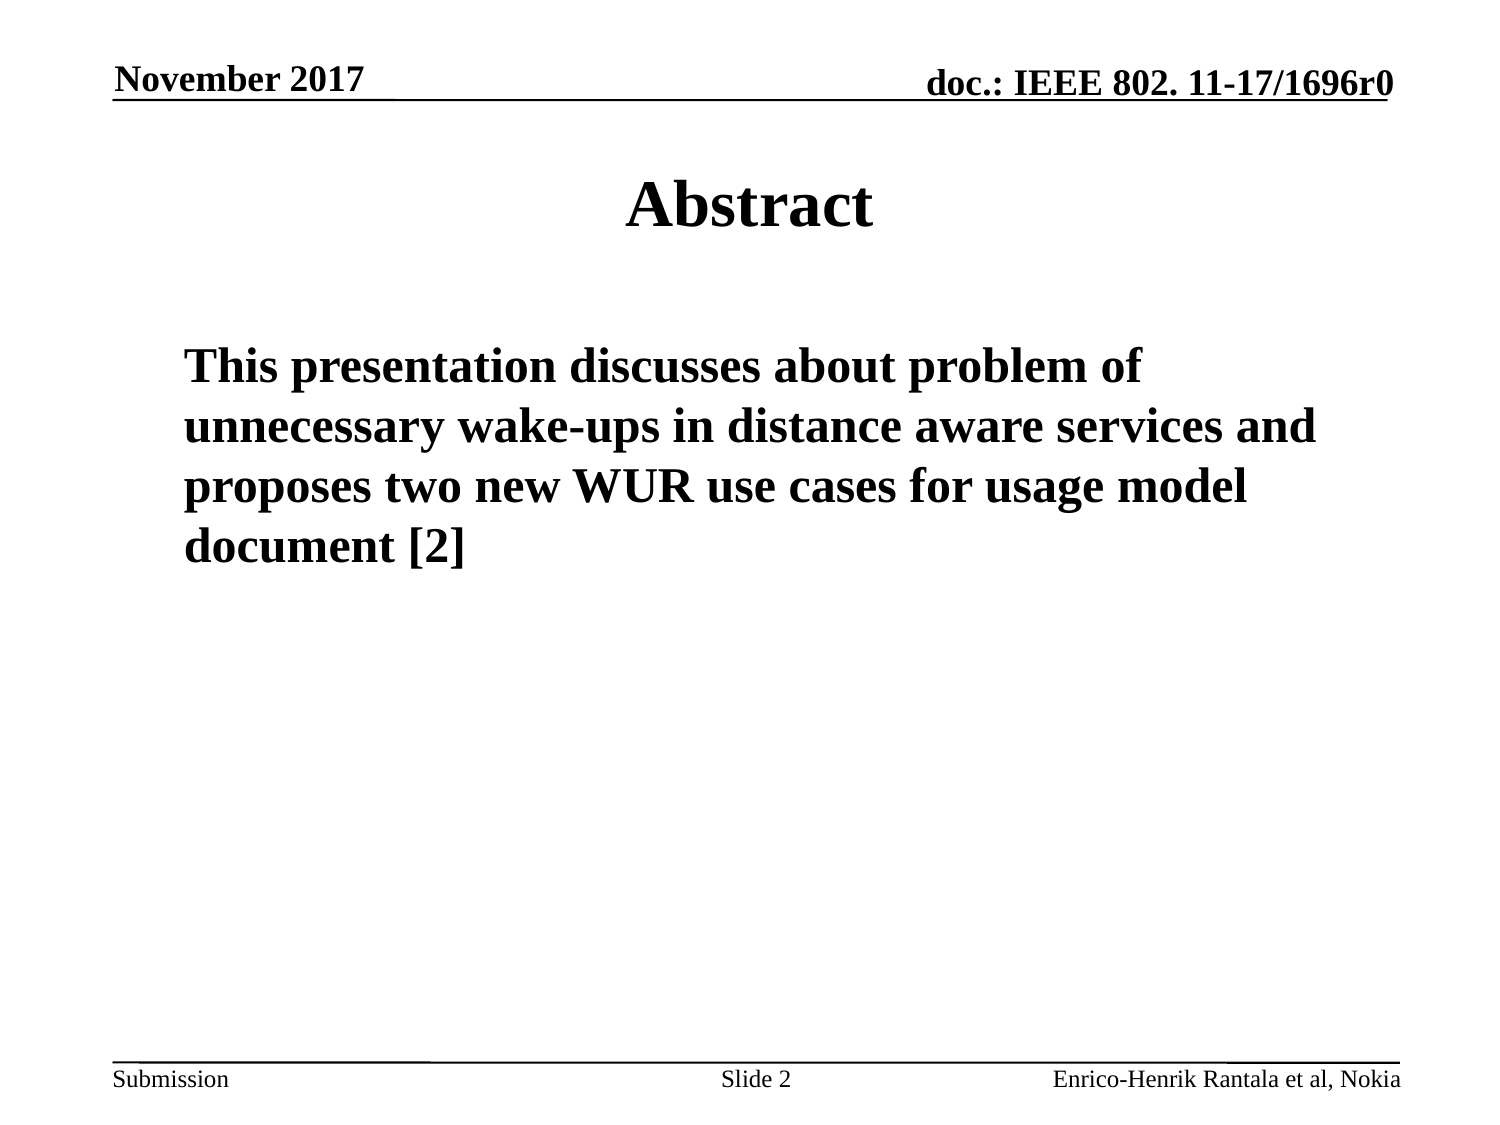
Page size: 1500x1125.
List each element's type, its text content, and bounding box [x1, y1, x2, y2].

list This presentation discusses about problem of unnecessary wake-ups in distance aware services and proposes two new WUR use cases for usage model document [2] [112, 324, 1388, 1001]
slide_number Slide 2 [712, 1061, 800, 1123]
footer Enrico-Henrik Rantala et al, Nokia [902, 1061, 1402, 1093]
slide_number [114, 54, 540, 100]
title Abstract [112, 112, 1388, 288]
